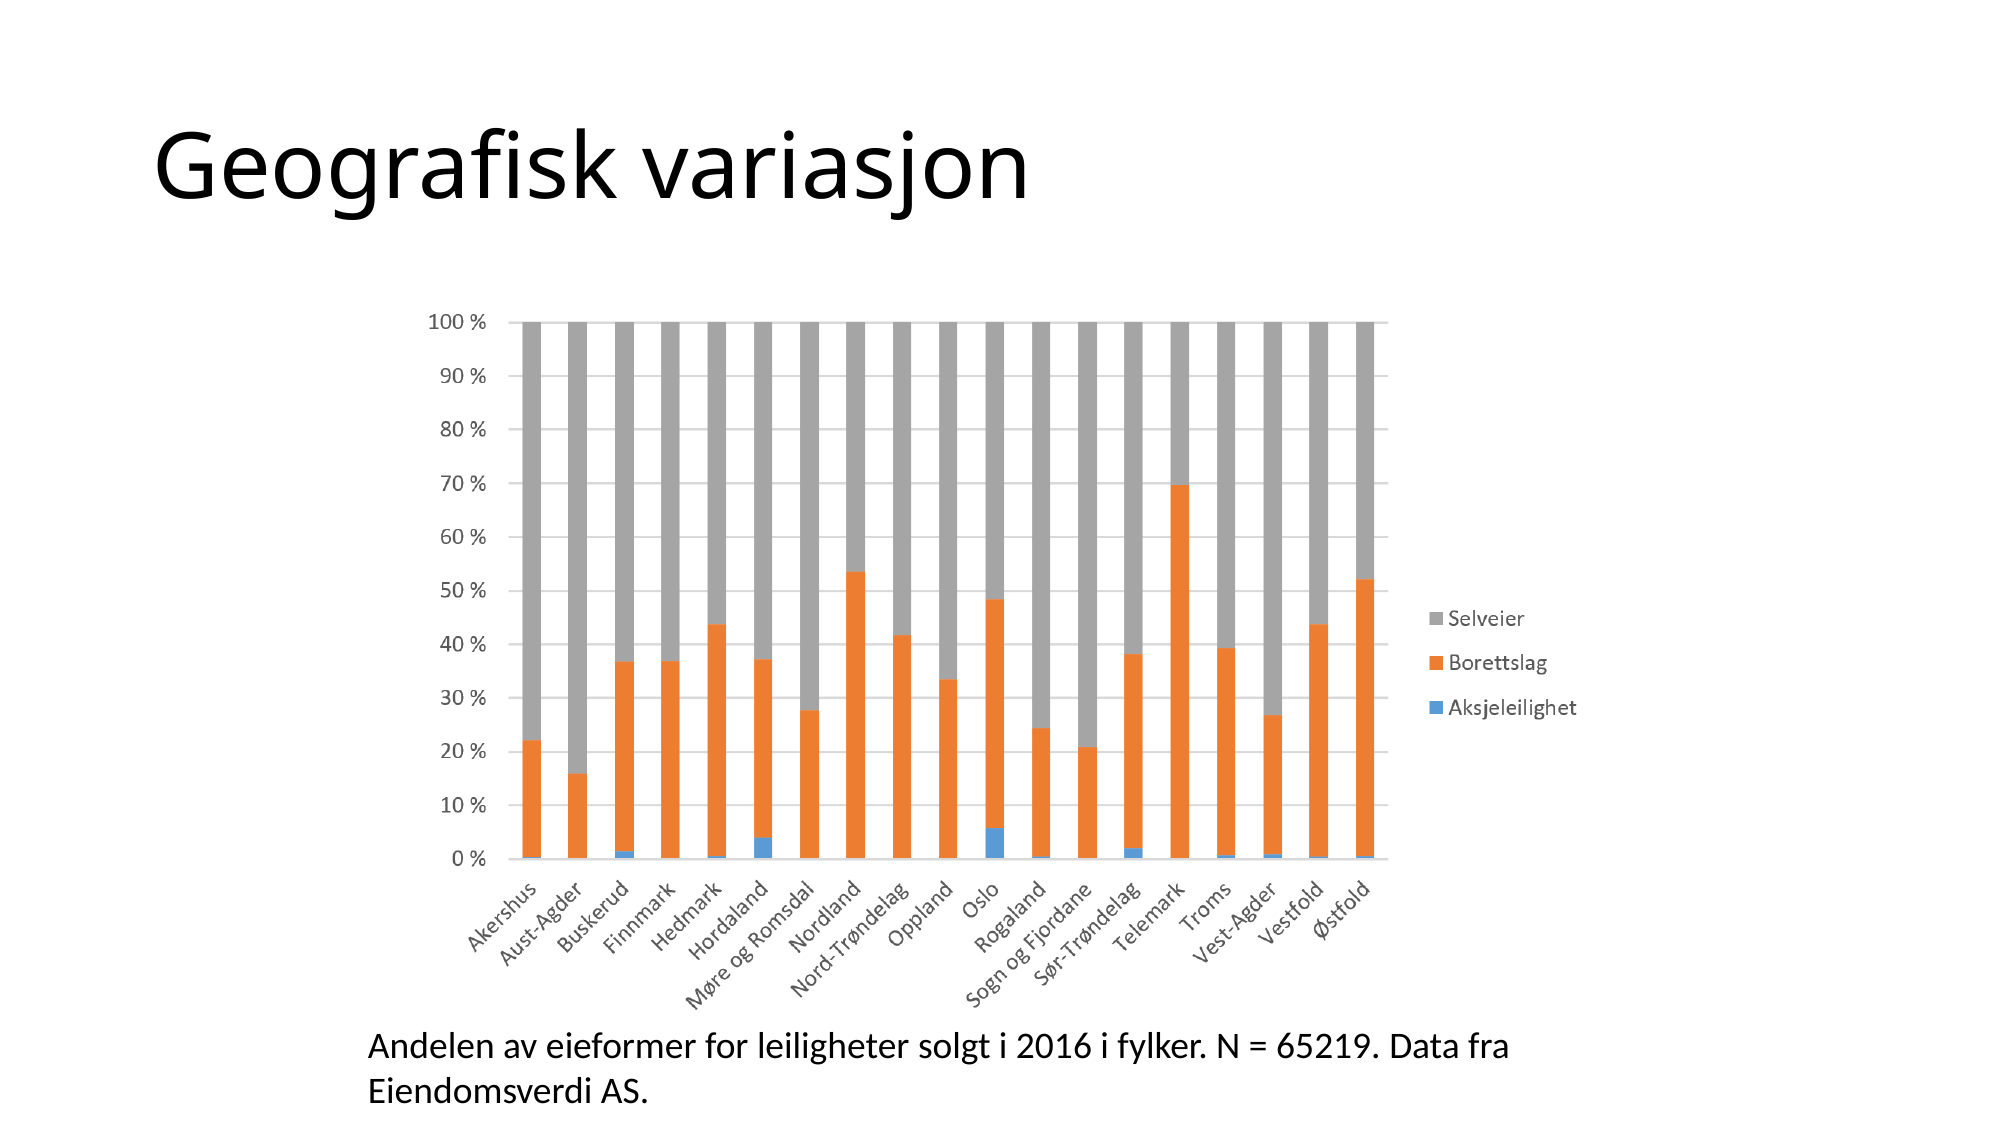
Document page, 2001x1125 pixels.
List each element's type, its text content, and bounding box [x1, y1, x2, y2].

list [414, 299, 1586, 1014]
text_box Andelen av eieformer for leiligheter solgt i 2016 i fylker. N = 65219. Data fra Eiendomsverdi AS. [353, 1013, 1647, 1118]
title Geografisk variasjon [137, 59, 1863, 278]
